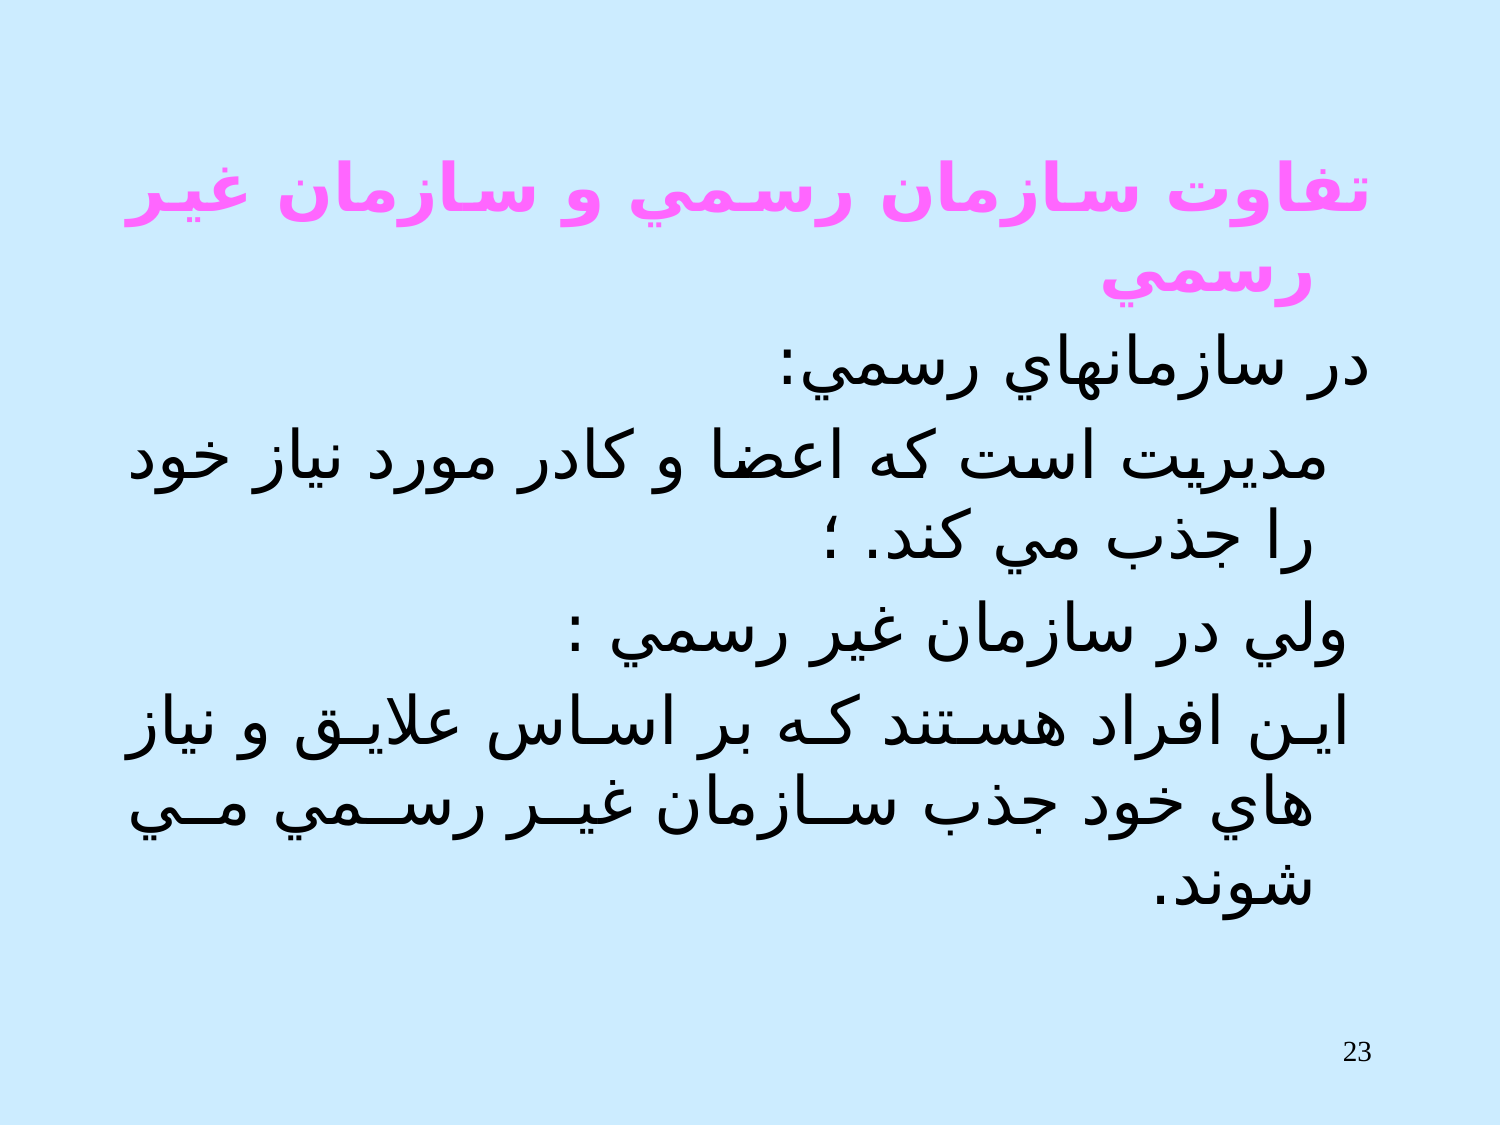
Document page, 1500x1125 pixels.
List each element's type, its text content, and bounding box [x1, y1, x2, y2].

list تفاوت سازمان رسمي و سازمان غير رسمي در سازمانهاي رسمي: مديريت است كه اعضا و كادر مورد نياز خود را جذب مي كند. ؛ ولي در سازمان غير رسمي : اين افراد هستند كه بر اساس علايق و نياز هاي خود جذب سازمان غير رسمي مي شوند. [112, 137, 1388, 1001]
slide_number 23 [1074, 1024, 1388, 1101]
